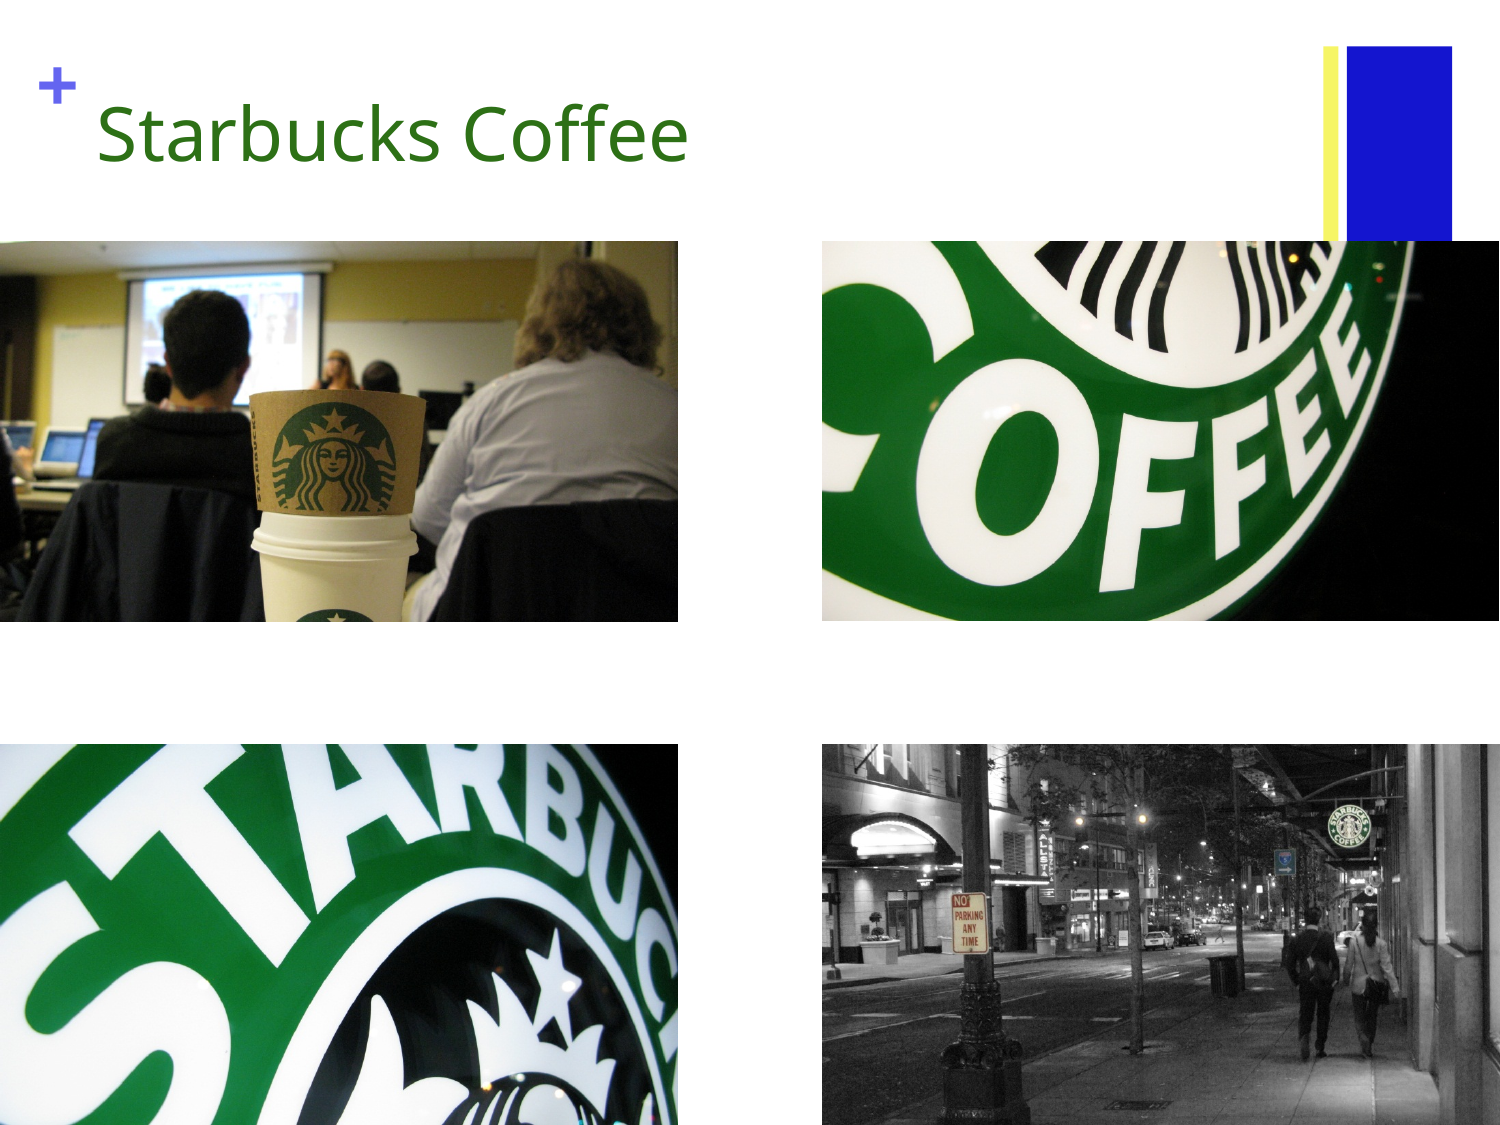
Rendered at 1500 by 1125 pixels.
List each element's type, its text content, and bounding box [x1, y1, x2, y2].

picture [0, 743, 678, 1125]
picture [822, 743, 1500, 1125]
picture [0, 240, 678, 623]
title Starbucks Coffee [81, 79, 1322, 263]
picture [822, 240, 1499, 622]
